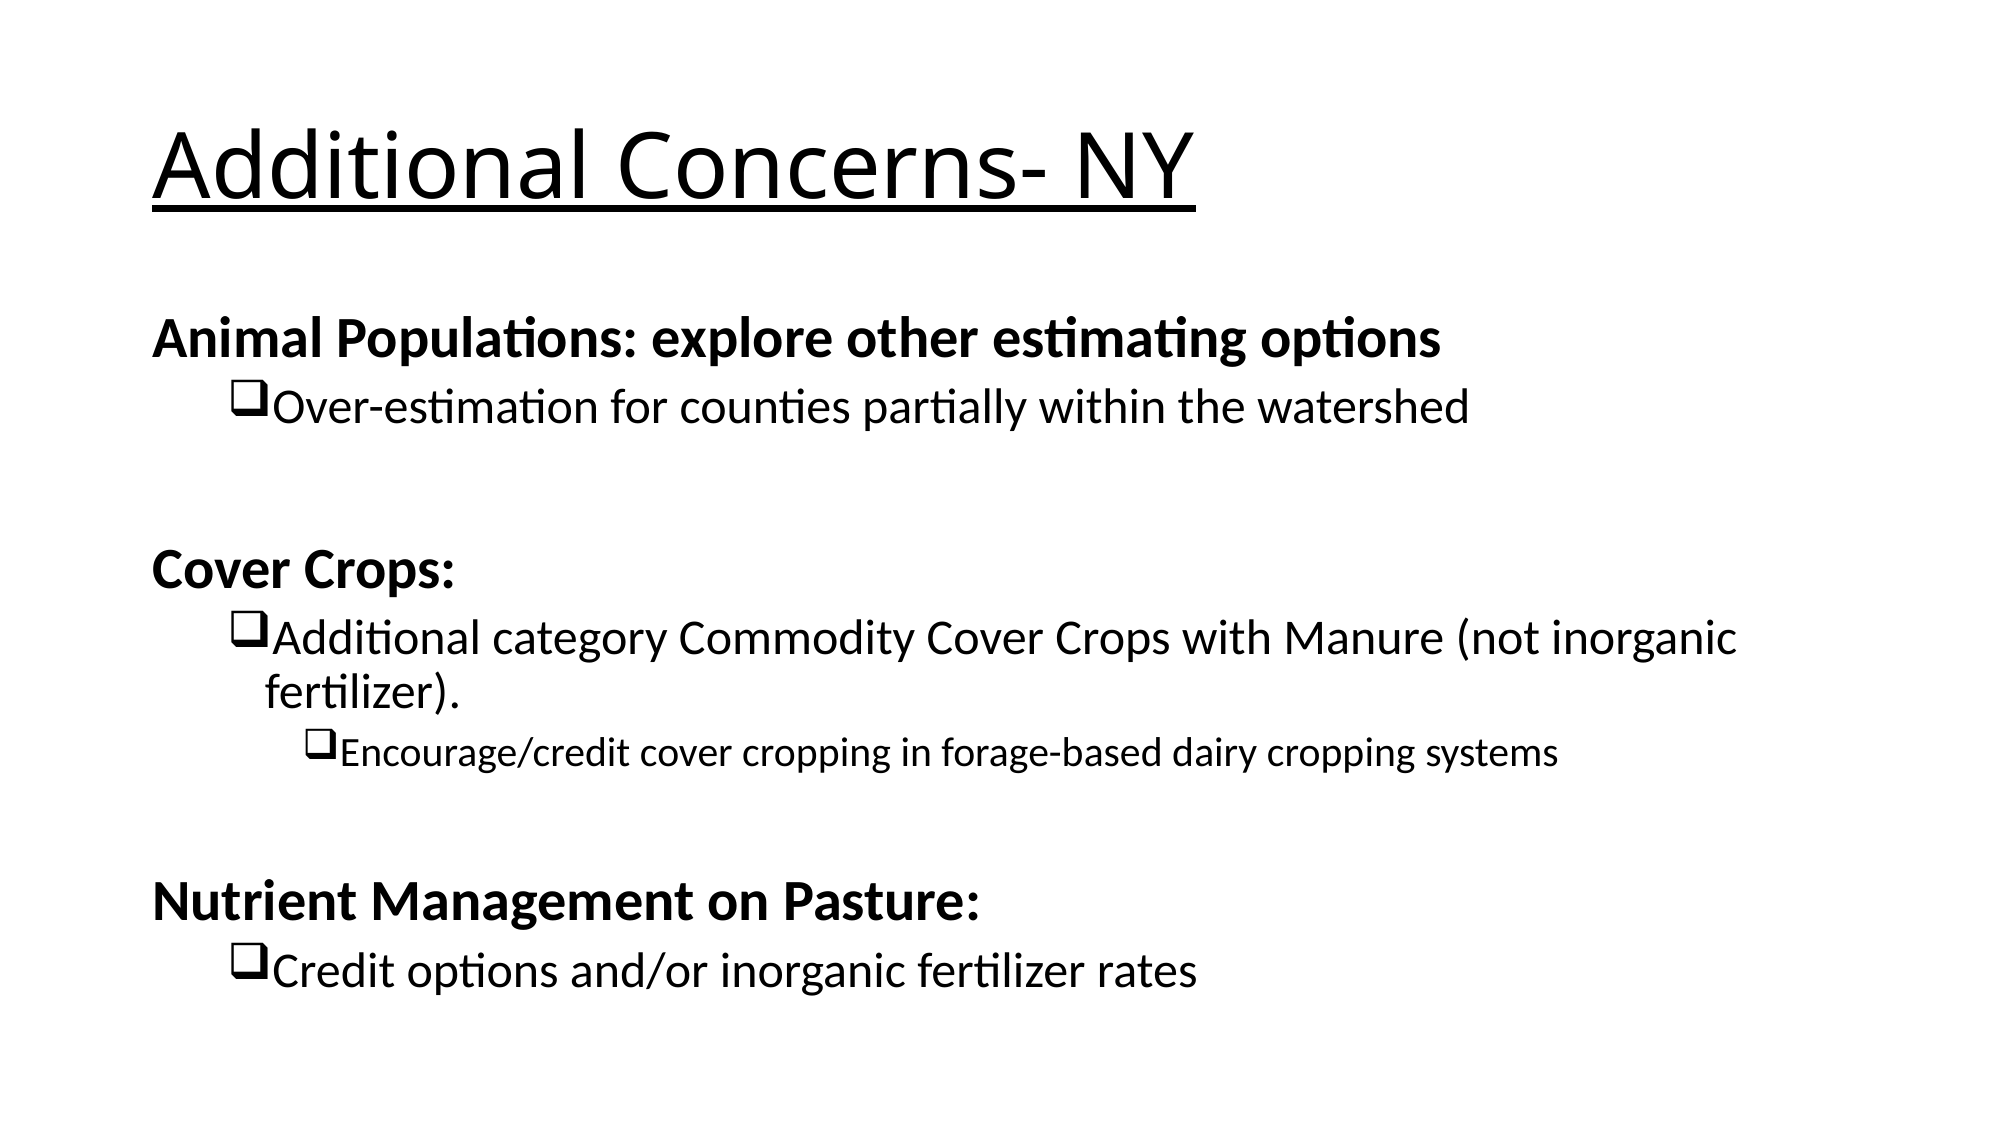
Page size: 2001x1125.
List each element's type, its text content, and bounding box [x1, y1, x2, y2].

title Additional Concerns- NY [137, 59, 1863, 278]
list Animal Populations: explore other estimating options Over-estimation for counties partially within the watershed Cover Crops: Additional category Commodity Cover Crops with Manure (not inorganic fertilizer). Encourage/credit cover cropping in forage-based dairy cropping systems Nutrient Management on Pasture: Credit options and/or inorganic fertilizer rates [137, 299, 1863, 1014]
